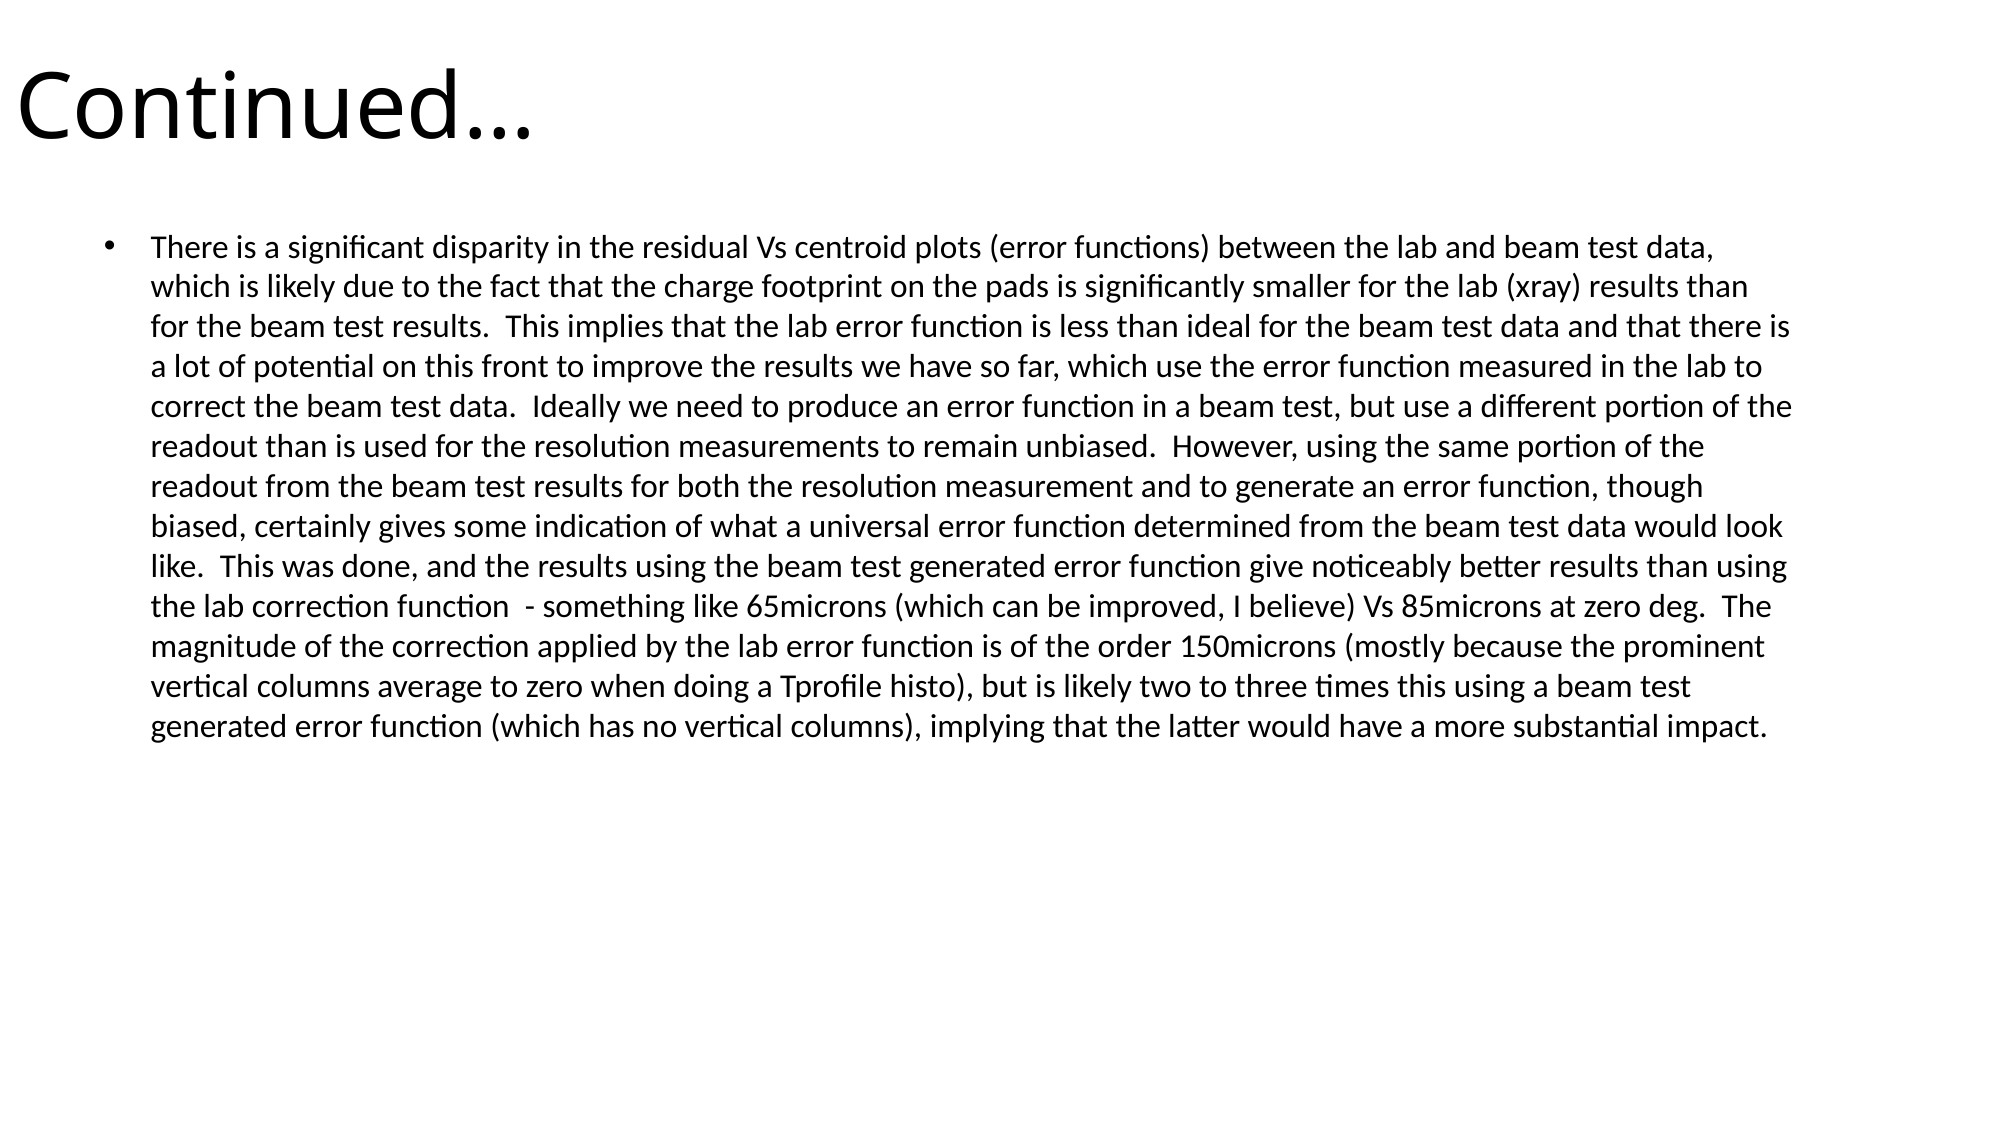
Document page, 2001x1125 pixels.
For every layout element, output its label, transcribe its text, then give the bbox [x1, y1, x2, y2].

title Continued… [0, 0, 1725, 218]
text_box There is a significant disparity in the residual Vs centroid plots (error functions) between the lab and beam test data, which is likely due to the fact that the charge footprint on the pads is significantly smaller for the lab (xray) results than for the beam test results. This implies that the lab error function is less than ideal for the beam test data and that there is a lot of potential on this front to improve the results we have so far, which use the error function measured in the lab to correct the beam test data. Ideally we need to produce an error function in a beam test, but use a different portion of the readout than is used for the resolution measurements to remain unbiased. However, using the same portion of the readout from the beam test results for both the resolution measurement and to generate an error function, though biased, certainly gives some indication of what a universal error function determined from the beam test data would look like. This was done, and the results using the beam test generated error function give noticeably better results than using the lab correction function - something like 65microns (which can be improved, I believe) Vs 85microns at zero deg. The magnitude of the correction applied by the lab error function is of the order 150microns (mostly because the prominent vertical columns average to zero when doing a Tprofile histo), but is likely two to three times this using a beam test generated error function (which has no vertical columns), implying that the latter would have a more substantial impact. [89, 217, 1811, 752]
